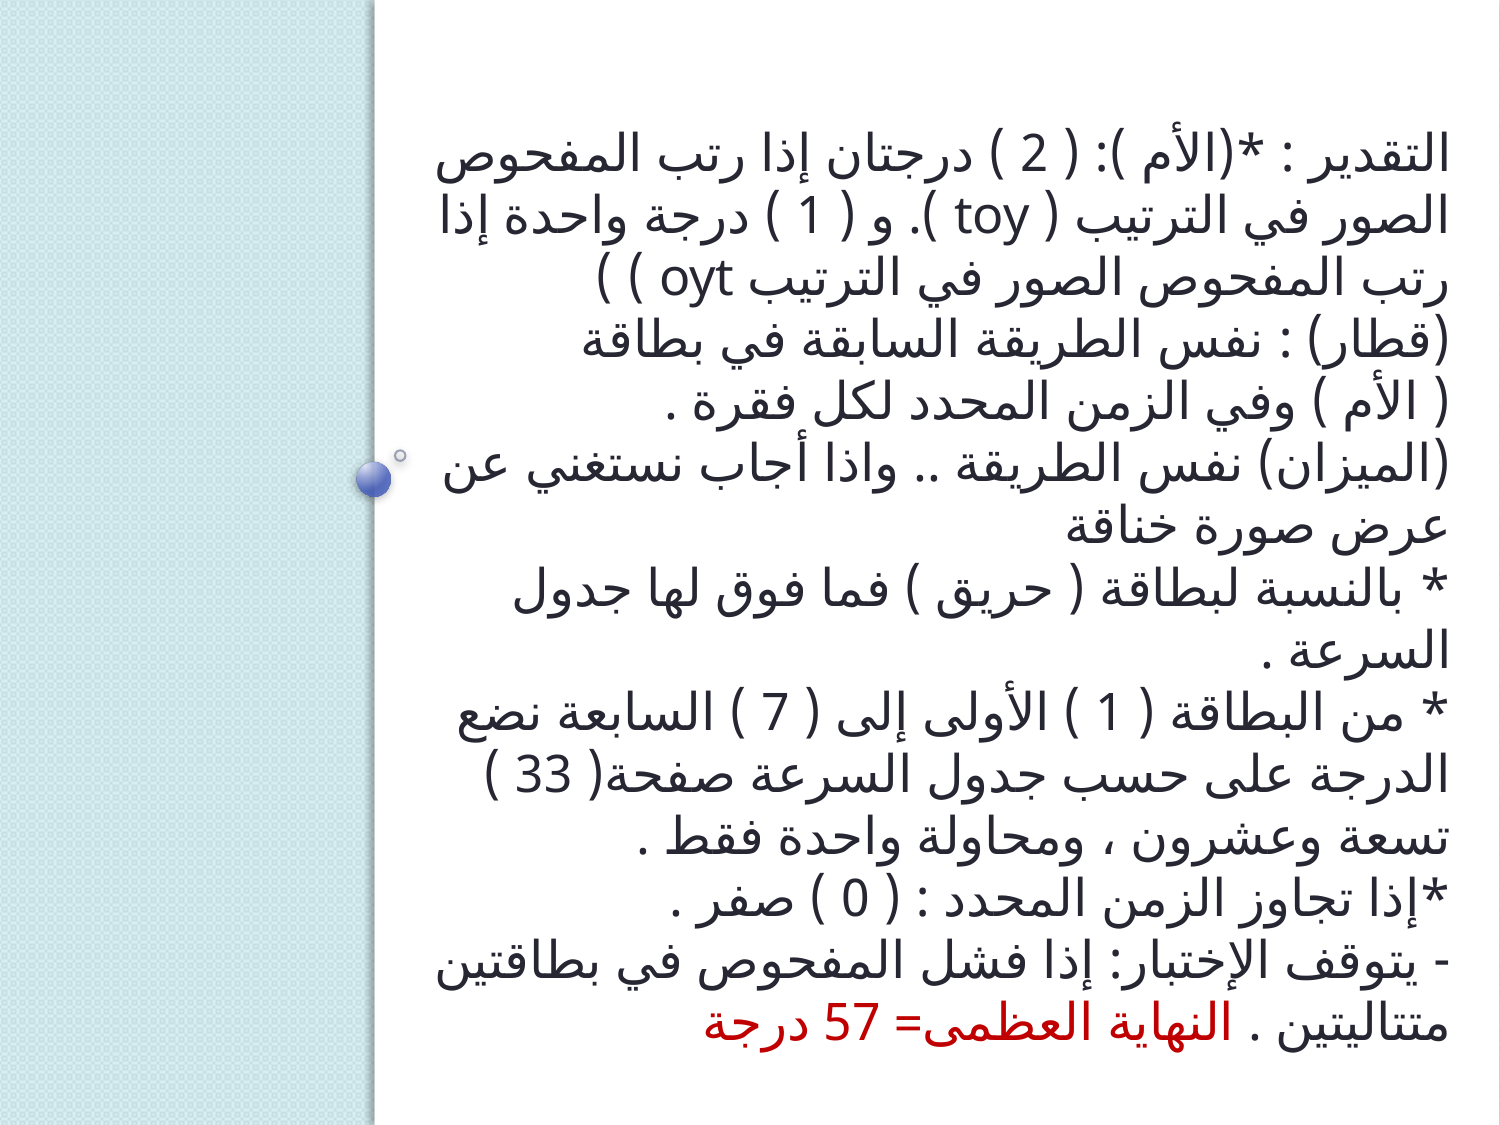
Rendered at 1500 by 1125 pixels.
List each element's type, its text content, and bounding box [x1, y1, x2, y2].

list التقدير : *(الأم ): ( 2 ) درجتان إذا رتب المفحوص الصور في الترتيب ( toy ). و ( 1 ) درجة واحدة إذا رتب المفحوص الصور في الترتيب oyt ) ) (قطار) : نفس الطريقة السابقة في بطاقة ( الأم ) وفي الزمن المحدد لكل فقرة . (الميزان) نفس الطريقة .. واذا أجاب نستغني عن عرض صورة خناقة * بالنسبة لبطاقة ( حريق ) فما فوق لها جدول السرعة . * من البطاقة ( 1 ) الأولى إلى ( 7 ) السابعة نضع الدرجة على حسب جدول السرعة صفحة( 33 ) تسعة وعشرون ، ومحاولة واحدة فقط . *إذا تجاوز الزمن المحدد : ( 0 ) صفر . - يتوقف الإختبار: إذا فشل المفحوص في بطاقتين متتاليتين . النهاية العظمى= 57 درجة [419, 42, 1470, 1059]
